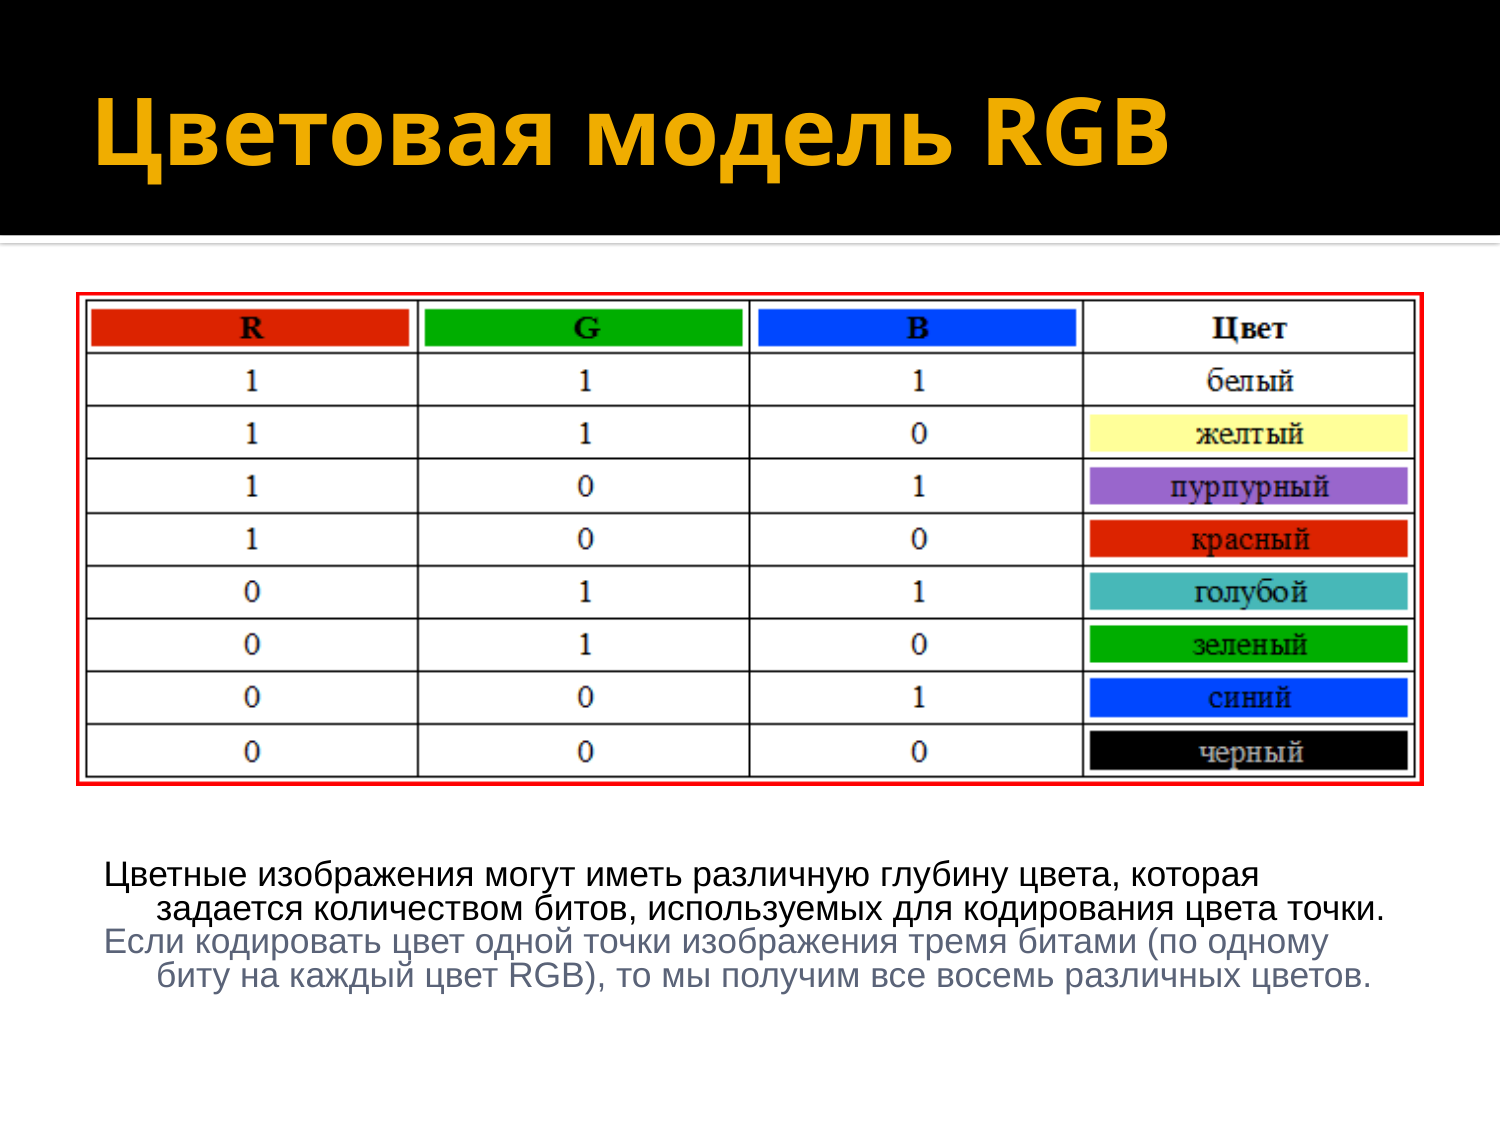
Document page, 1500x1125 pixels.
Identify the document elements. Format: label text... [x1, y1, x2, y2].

title Цветовая модель RGB [75, 25, 1425, 231]
list Цветные изображения могут иметь различную глубину цвета, которая задается количеством битов, используемых для кодирования цвета точки. Если кодировать цвет одной точки изображения тремя битами (по одному биту на каждый цвет RGB), то мы получим все восемь различных цветов. [75, 843, 1425, 1067]
picture [76, 292, 1424, 786]
